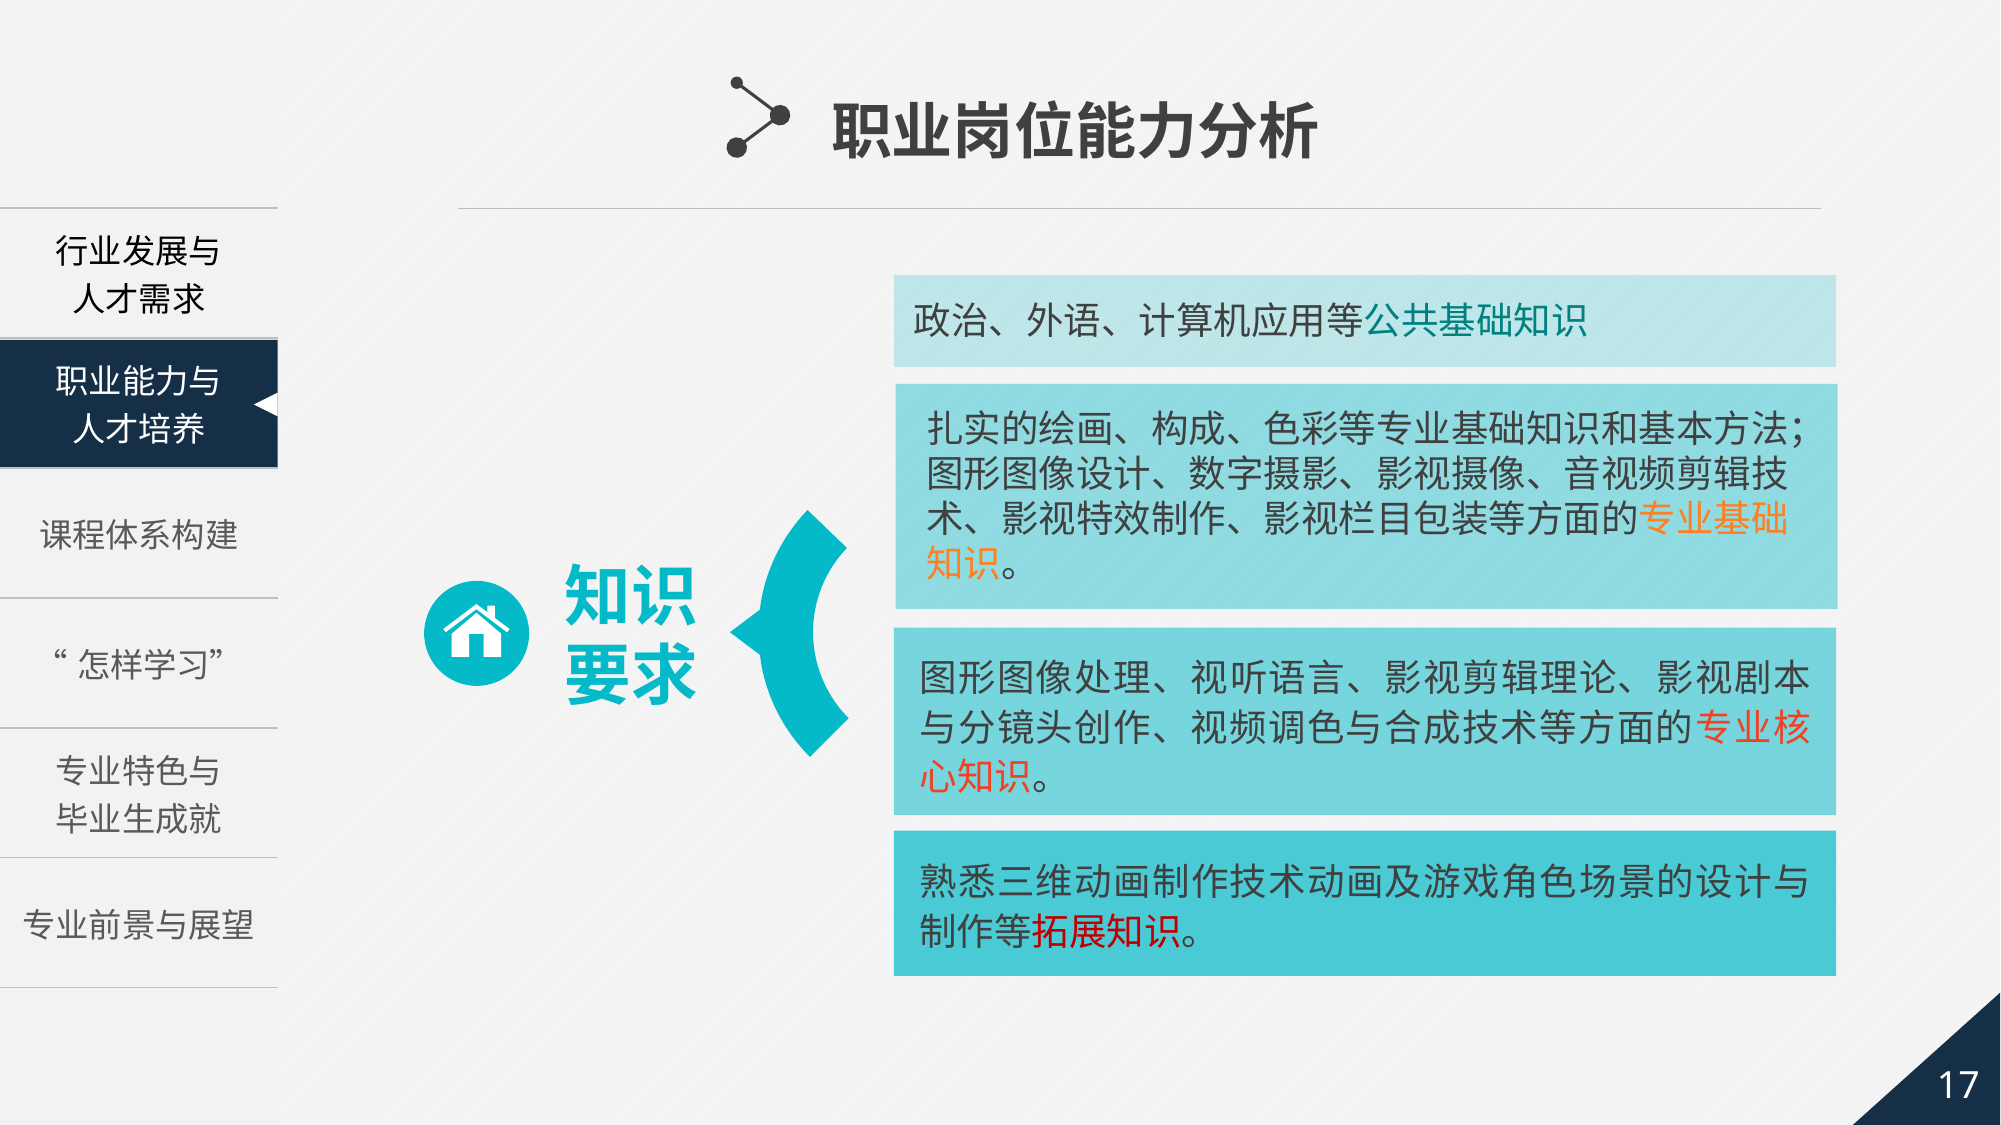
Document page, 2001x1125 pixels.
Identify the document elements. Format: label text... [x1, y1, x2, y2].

text_box [895, 383, 1839, 610]
text_box 扎实的绘画、构成、色彩等专业基础知识和基本方法；图形图像设计、数字摄影、影视摄像、音视频剪辑技术、影视特效制作、影视栏目包装等方面的专业基础知识。 [911, 397, 1813, 593]
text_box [440, 605, 513, 657]
text_box [893, 830, 1837, 977]
text_box 熟悉三维动画制作技术动画及游戏角色场景的设计与制作等拓展知识。 [904, 846, 1826, 960]
text_box 知识 要求 [549, 545, 713, 721]
text_box 职业岗位能力分析 [816, 84, 1335, 173]
text_box [893, 626, 1837, 816]
text_box [728, 508, 851, 759]
text_box [893, 274, 1837, 368]
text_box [736, 82, 780, 148]
text_box 政治、外语、计算机应用等公共基础知识 [898, 289, 1905, 350]
text_box 图形图像处理、视听语言、影视剪辑理论、影视剧本与分镜头创作、视频调色与合成技术等方面的专业核心知识。 [904, 642, 1826, 806]
text_box [423, 579, 531, 687]
